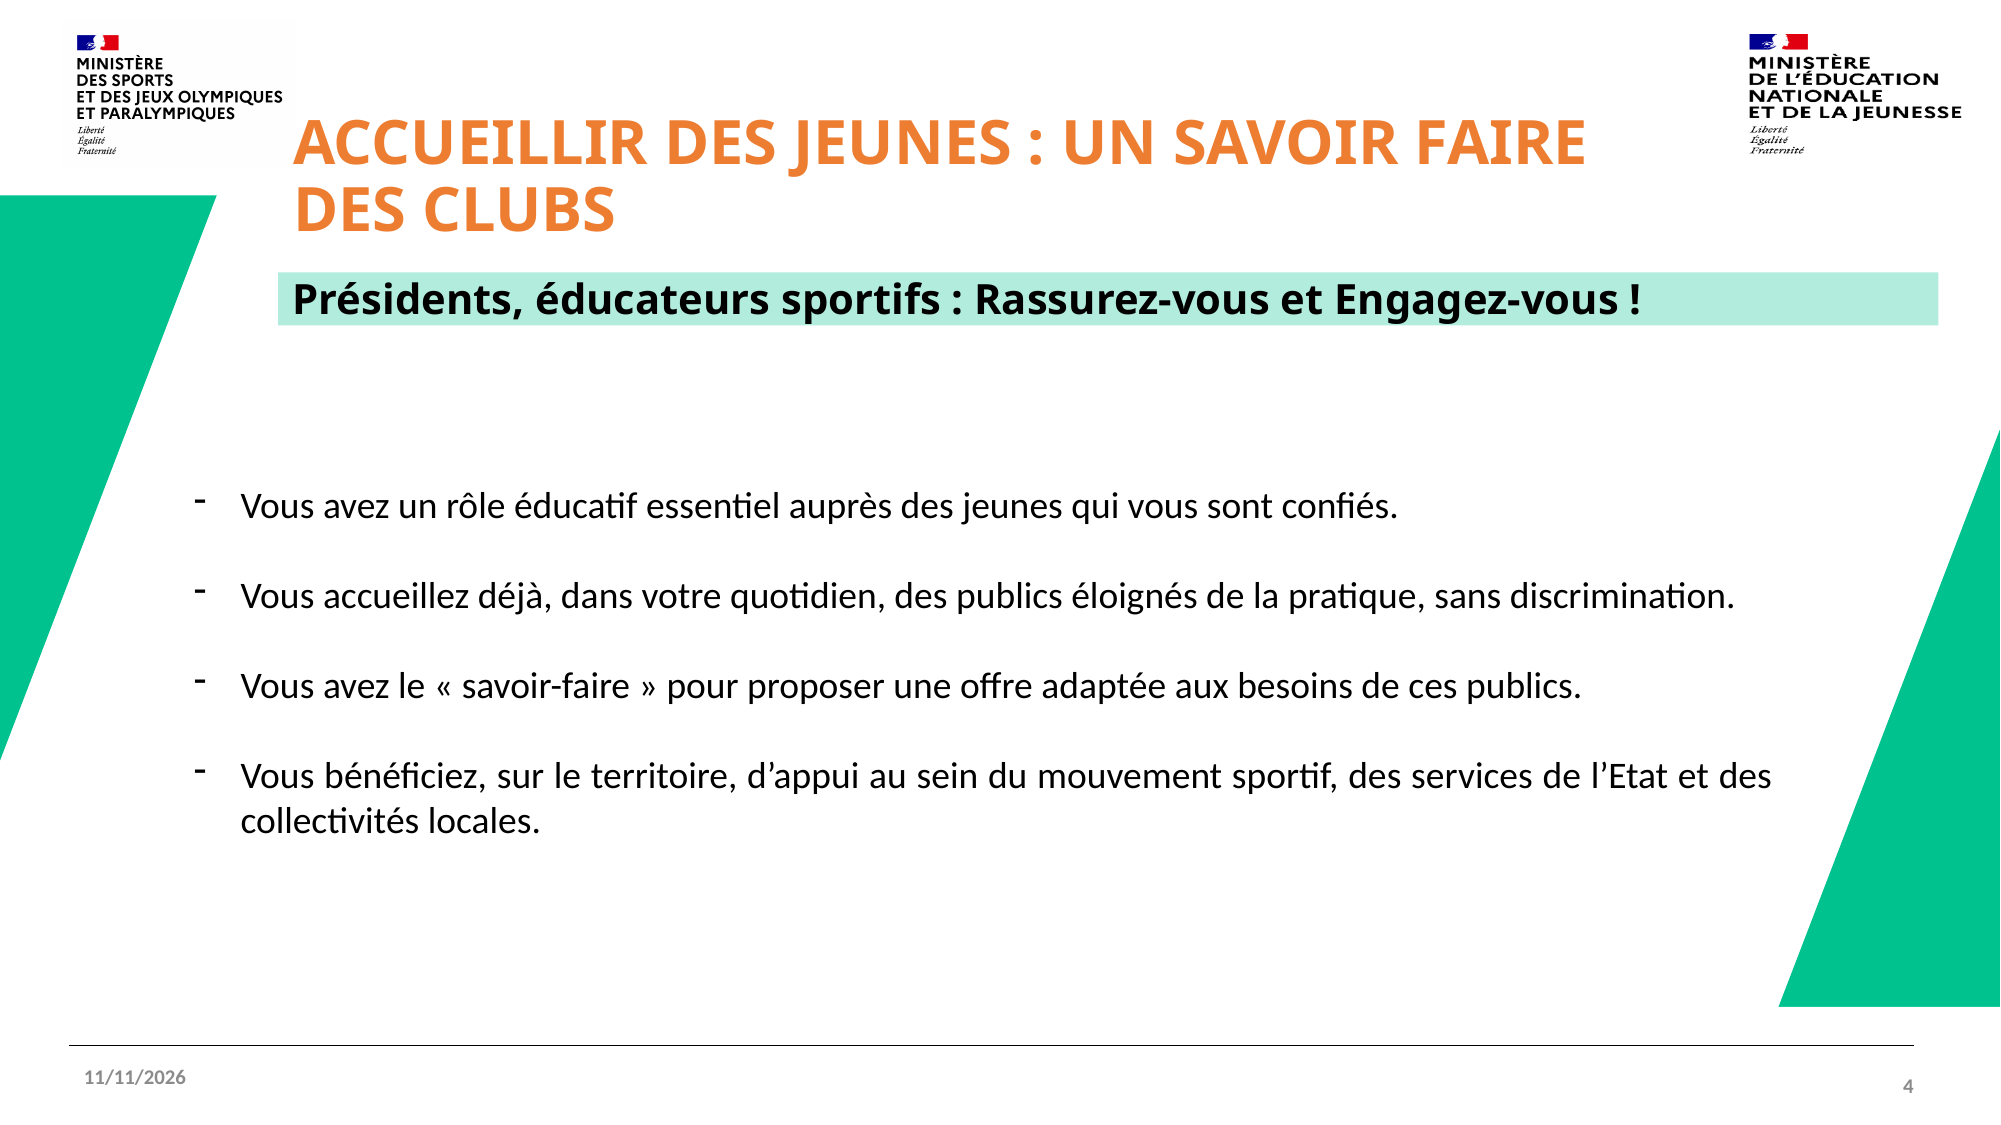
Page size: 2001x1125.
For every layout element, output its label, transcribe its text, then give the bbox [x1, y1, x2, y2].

title ACCUEILLIR DES JEUNES : UN SAVOIR FAIRE DES CLUBS [278, 104, 1690, 253]
picture [1749, 34, 1963, 155]
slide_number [69, 1046, 519, 1107]
picture [62, 20, 297, 169]
text_box Présidents, éducateurs sportifs : Rassurez-vous et Engagez-vous ! [278, 272, 1939, 326]
slide_number 4 [1618, 1046, 1914, 1125]
text_box Vous avez un rôle éducatif essentiel auprès des jeunes qui vous sont confiés. Vous accueillez déjà, dans votre quotidien, des publics éloignés de la pratique, sans discrimination. Vous avez le « savoir-faire » pour proposer une offre adaptée aux besoins de ces publics. Vous bénéficiez, sur le territoire, d’appui au sein du mouvement sportif, des services de l’Etat et des collectivités locales. [179, 473, 1790, 849]
